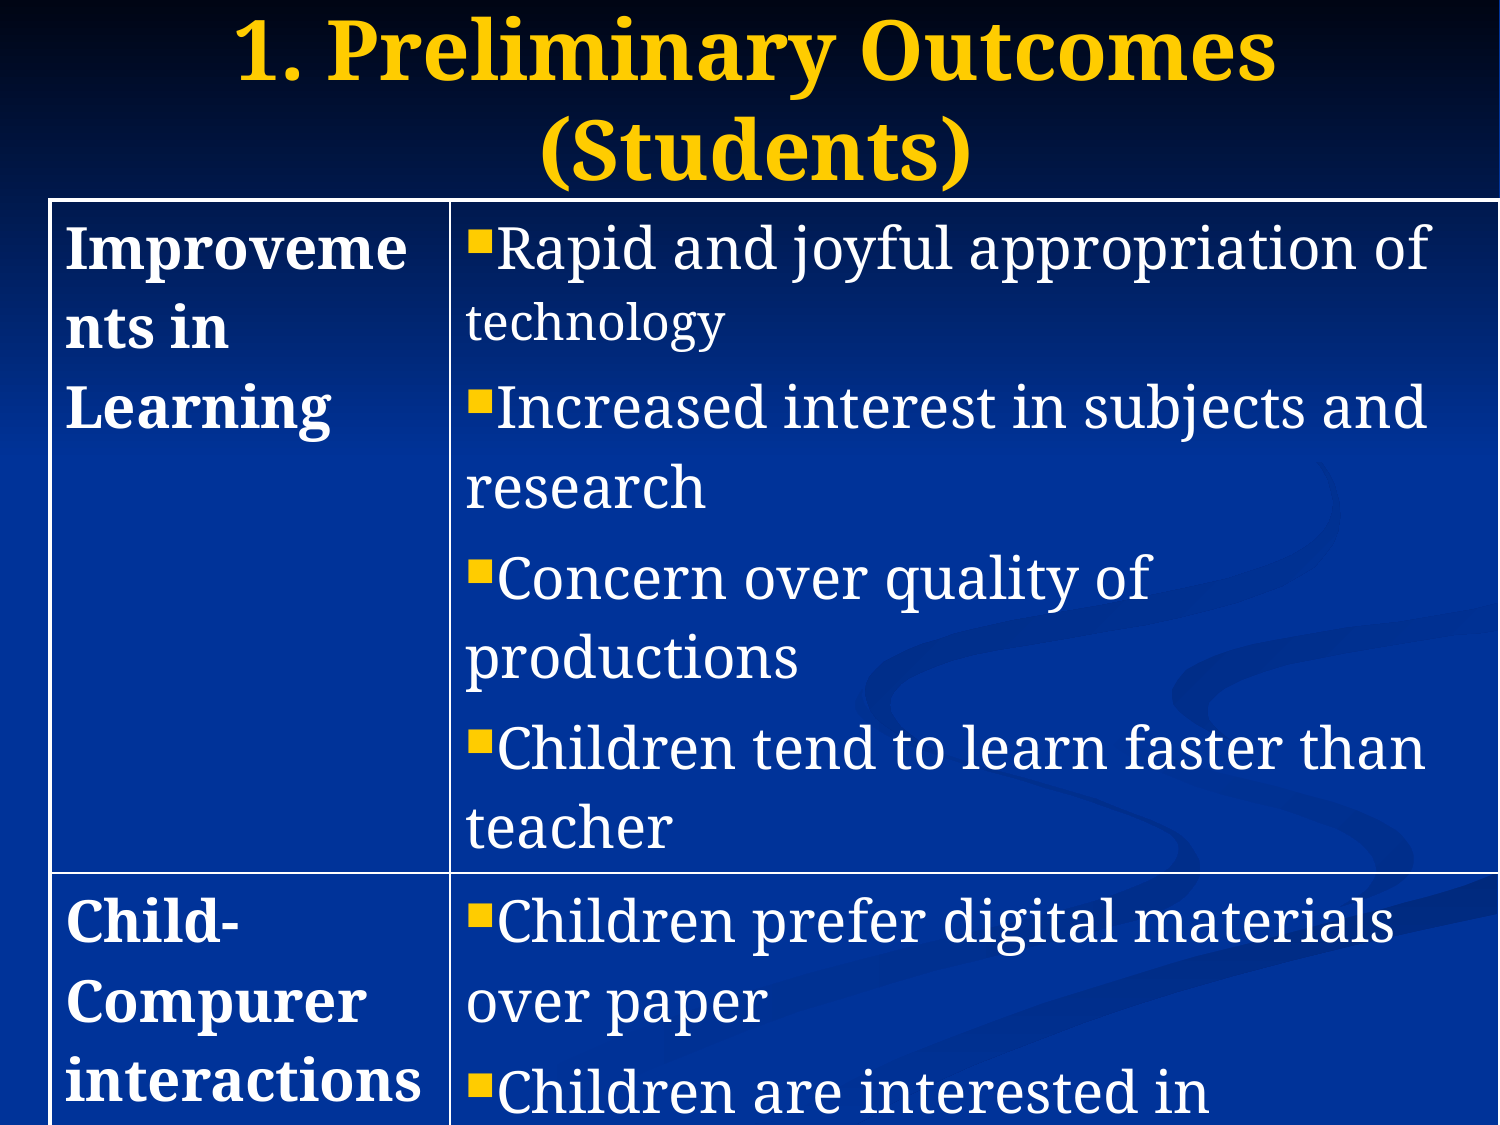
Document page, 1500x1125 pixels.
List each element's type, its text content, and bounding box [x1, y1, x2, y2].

table_header Improvements in Learning [52, 202, 449, 872]
table_header Rapid and joyful appropriation of technology Increased interest in subjects and research Concern over quality of productions Children tend to learn faster than teacher [451, 202, 1498, 872]
table_cell Child-Compurer interactions [52, 874, 449, 1125]
table_cell Children prefer digital materials over paper Children are interested in keyboarding skills Have less need for printed texts [451, 874, 1498, 1125]
title 1. Preliminary Outcomes (Students) [74, 44, 1438, 151]
